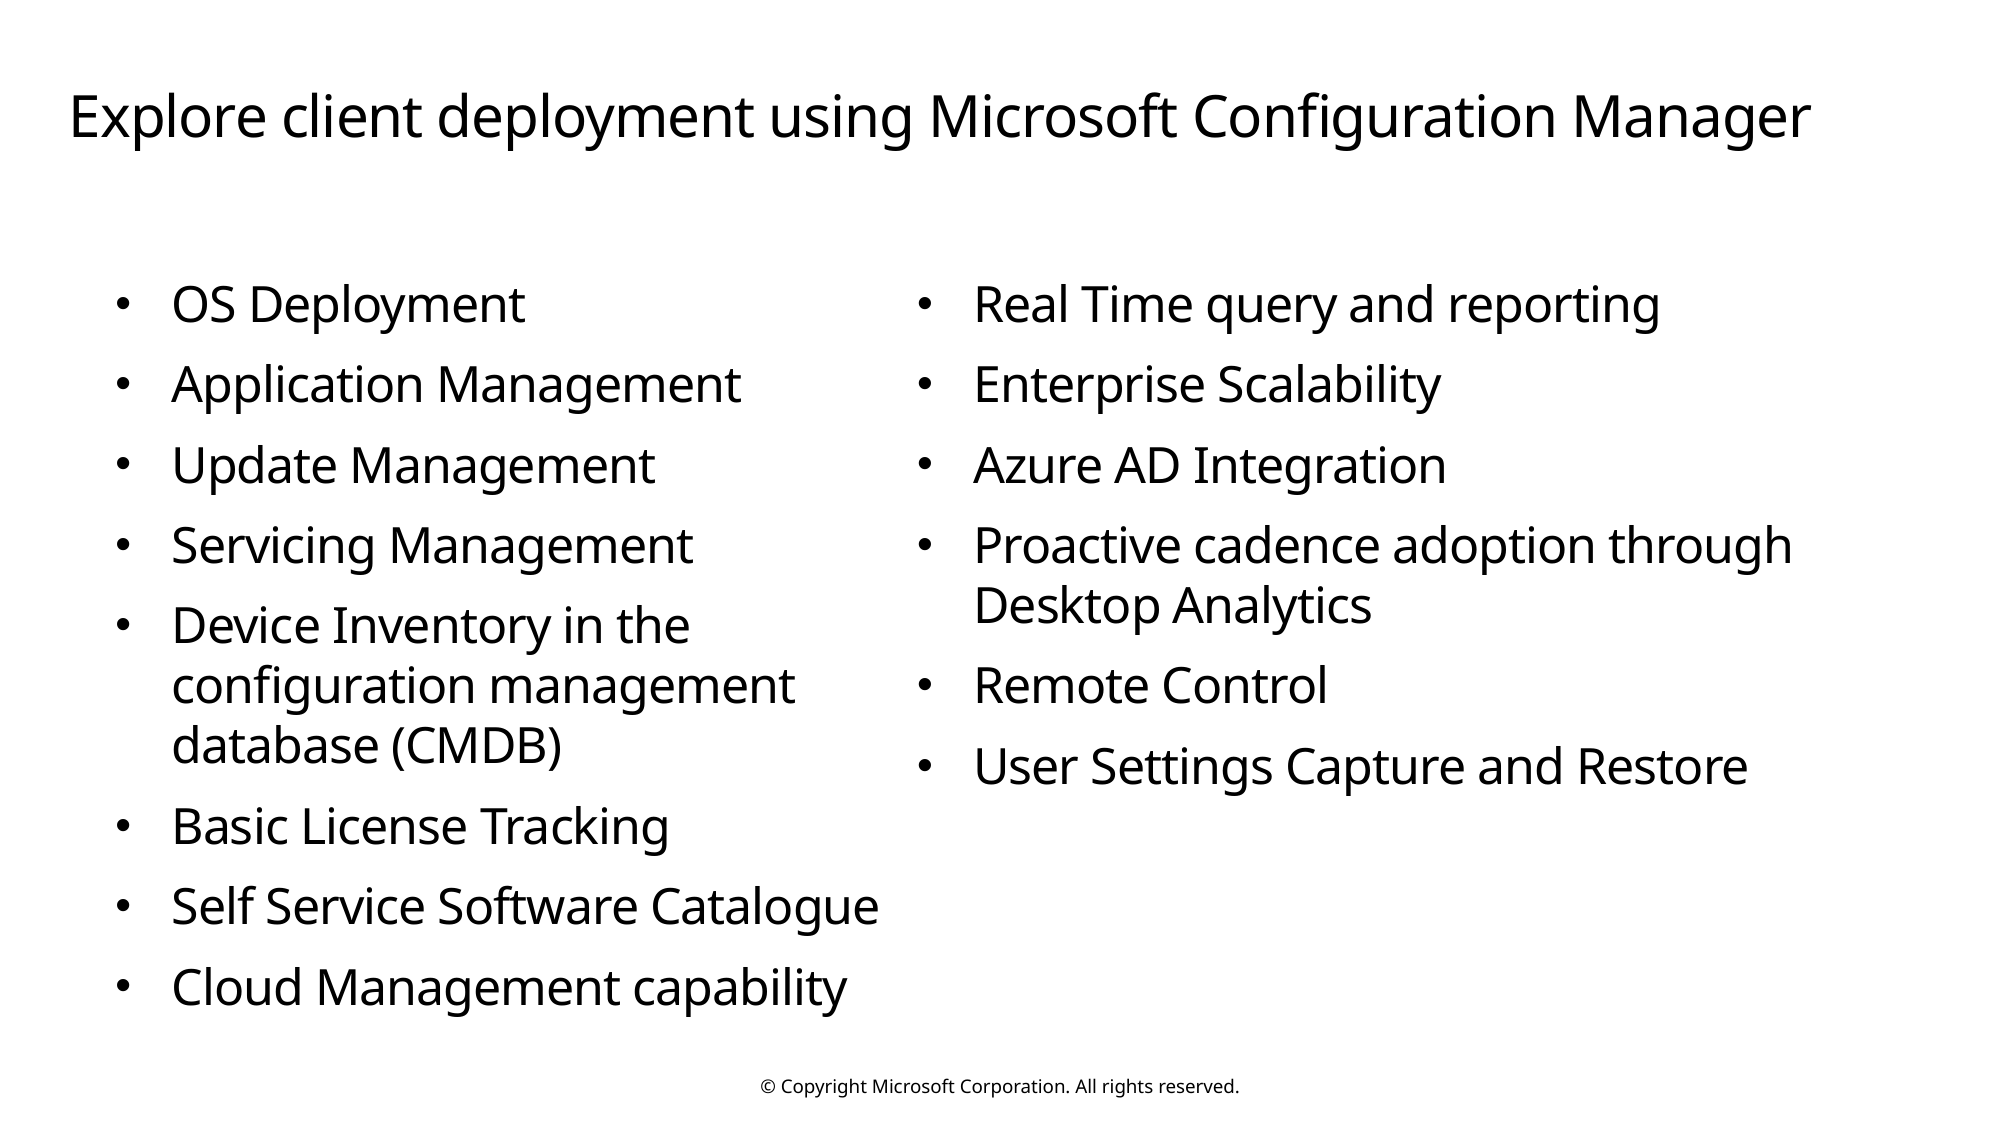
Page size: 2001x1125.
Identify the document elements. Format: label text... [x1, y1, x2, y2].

text_box Real Time query and reporting Enterprise Scalability Azure AD Integration Proactive cadence adoption through Desktop Analytics Remote Control User Settings Capture and Restore [902, 265, 1824, 802]
title Explore client deployment using Microsoft Configuration Manager [68, 72, 1930, 178]
text_box OS Deployment Application Management Update Management Servicing Management Device Inventory in the configuration management database (CMDB) Basic License Tracking Self Service Software Catalogue Cloud Management capability [100, 265, 903, 1023]
